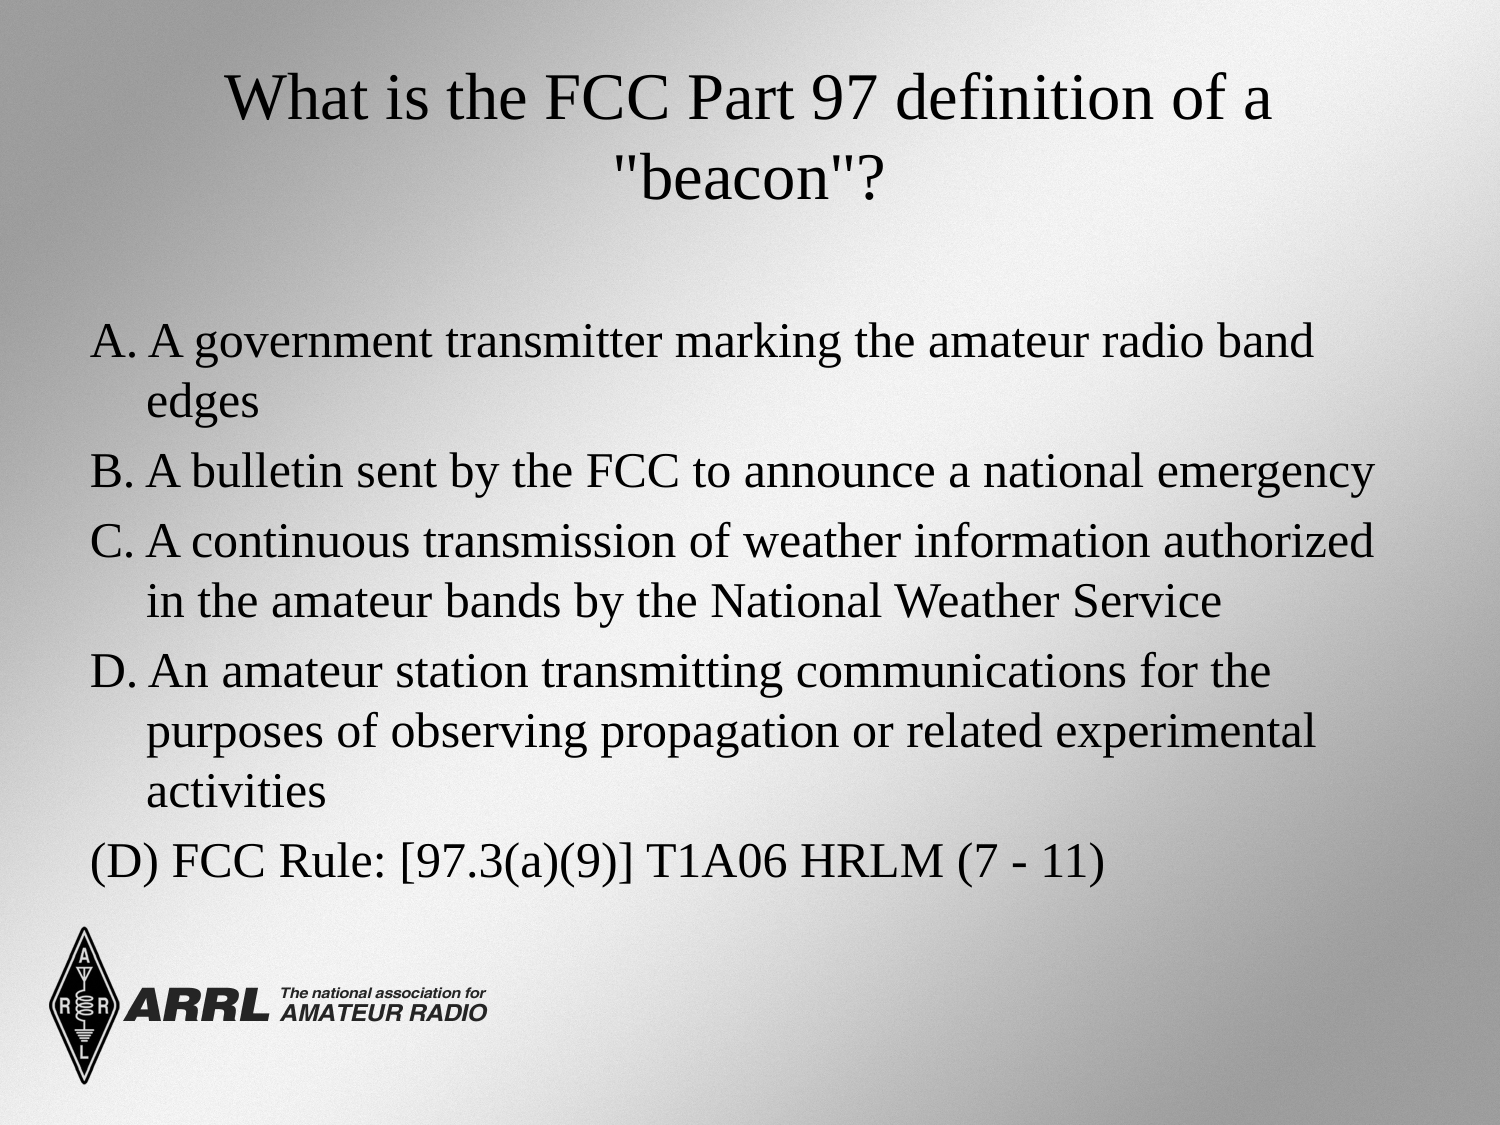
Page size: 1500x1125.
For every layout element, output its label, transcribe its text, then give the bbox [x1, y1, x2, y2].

list A. A government transmitter marking the amateur radio band edges B. A bulletin sent by the FCC to announce a national emergency C. A continuous transmission of weather information authorized in the amateur bands by the National Weather Service D. An amateur station transmitting communications for the purposes of observing propagation or related experimental activities (D) FCC Rule: [97.3(a)(9)] T1A06 HRLM (7 - 11) [75, 299, 1425, 1005]
picture [0, 0, 1500, 1125]
title What is the FCC Part 97 definition of a "beacon"? [75, 45, 1425, 233]
